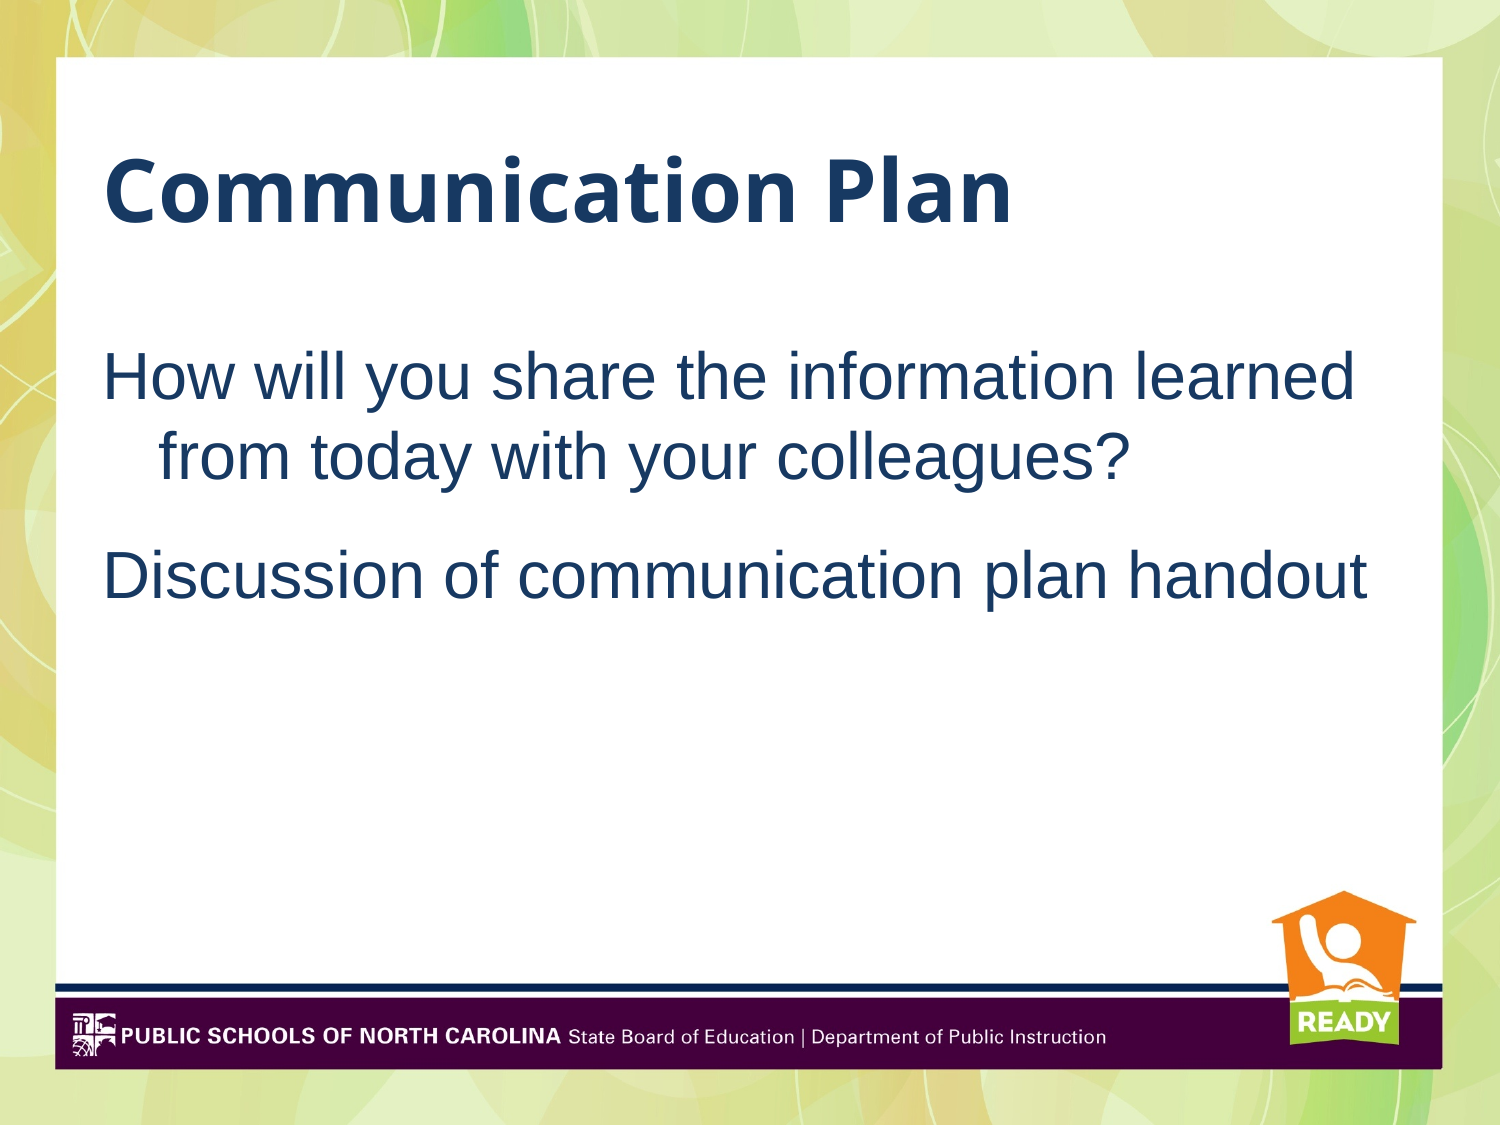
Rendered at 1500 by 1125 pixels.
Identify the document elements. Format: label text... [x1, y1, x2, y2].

list How will you share the information learned from today with your colleagues? Discussion of communication plan handout [87, 324, 1413, 951]
picture [0, 0, 1500, 1125]
title Communication Plan [87, 87, 1413, 288]
